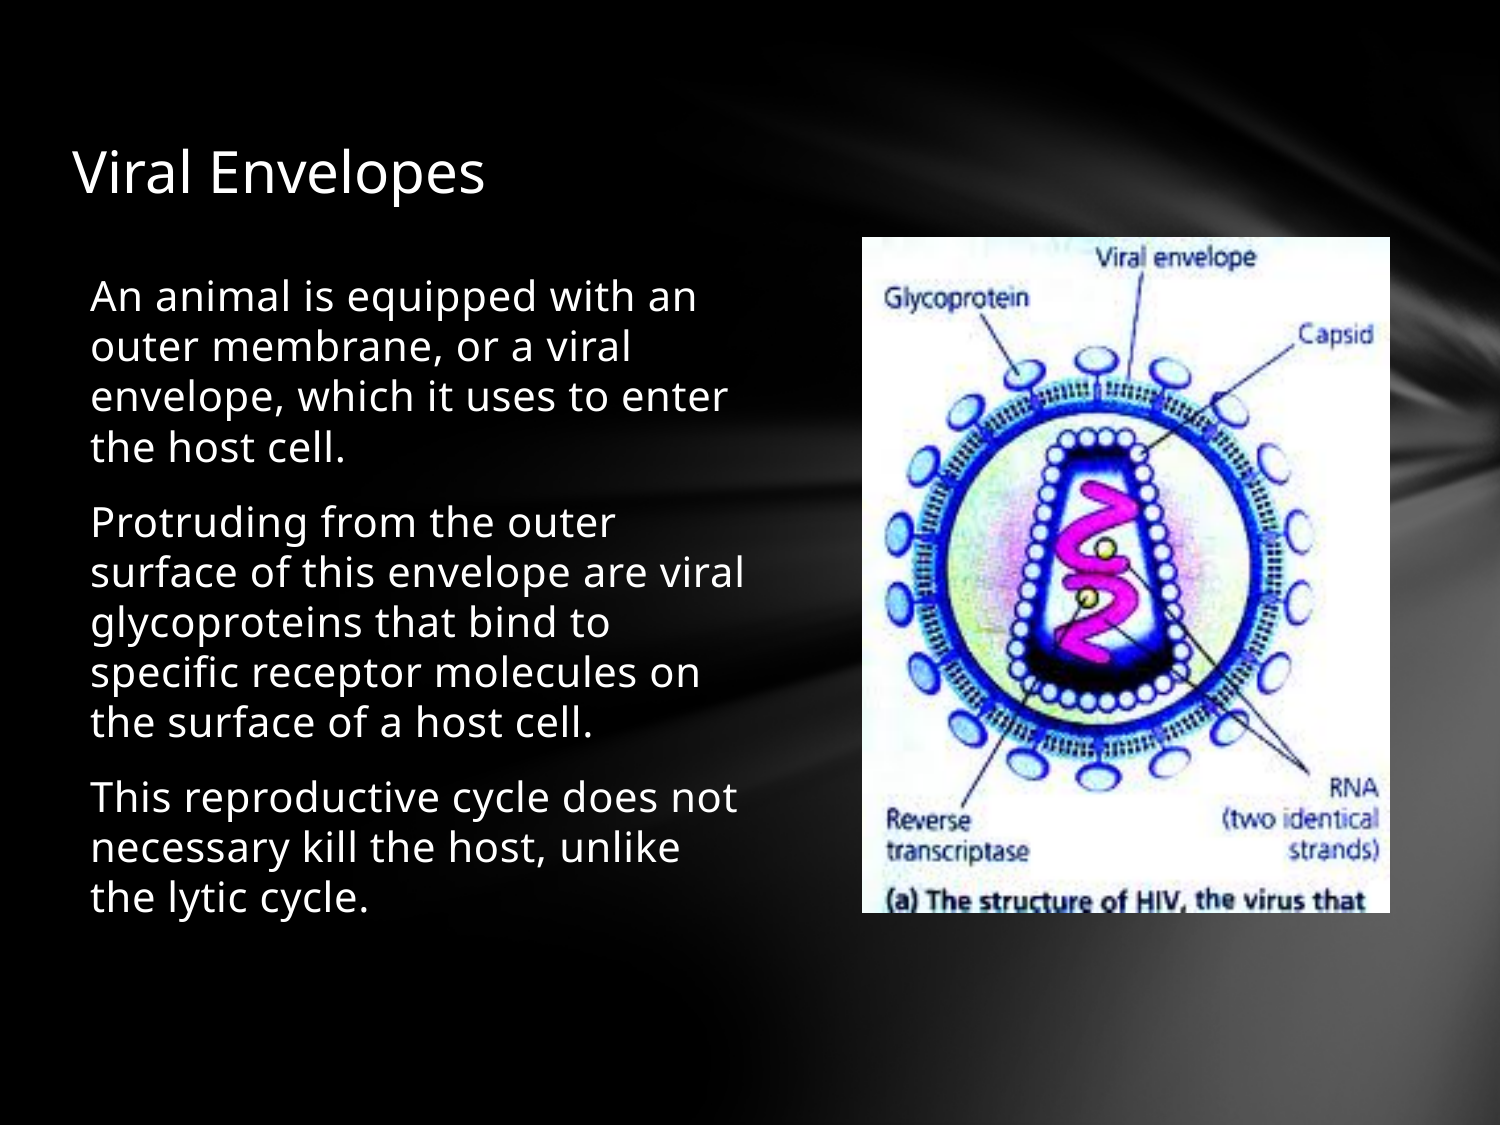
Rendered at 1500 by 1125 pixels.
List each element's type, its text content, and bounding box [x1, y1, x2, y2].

picture [862, 237, 1390, 913]
list An animal is equipped with an outer membrane, or a viral envelope, which it uses to enter the host cell. Protruding from the outer surface of this envelope are viral glycoproteins that bind to specific receptor molecules on the surface of a host cell. This reproductive cycle does not necessary kill the host, unlike the lytic cycle. [75, 262, 775, 1005]
title Viral Envelopes [57, 37, 1318, 213]
